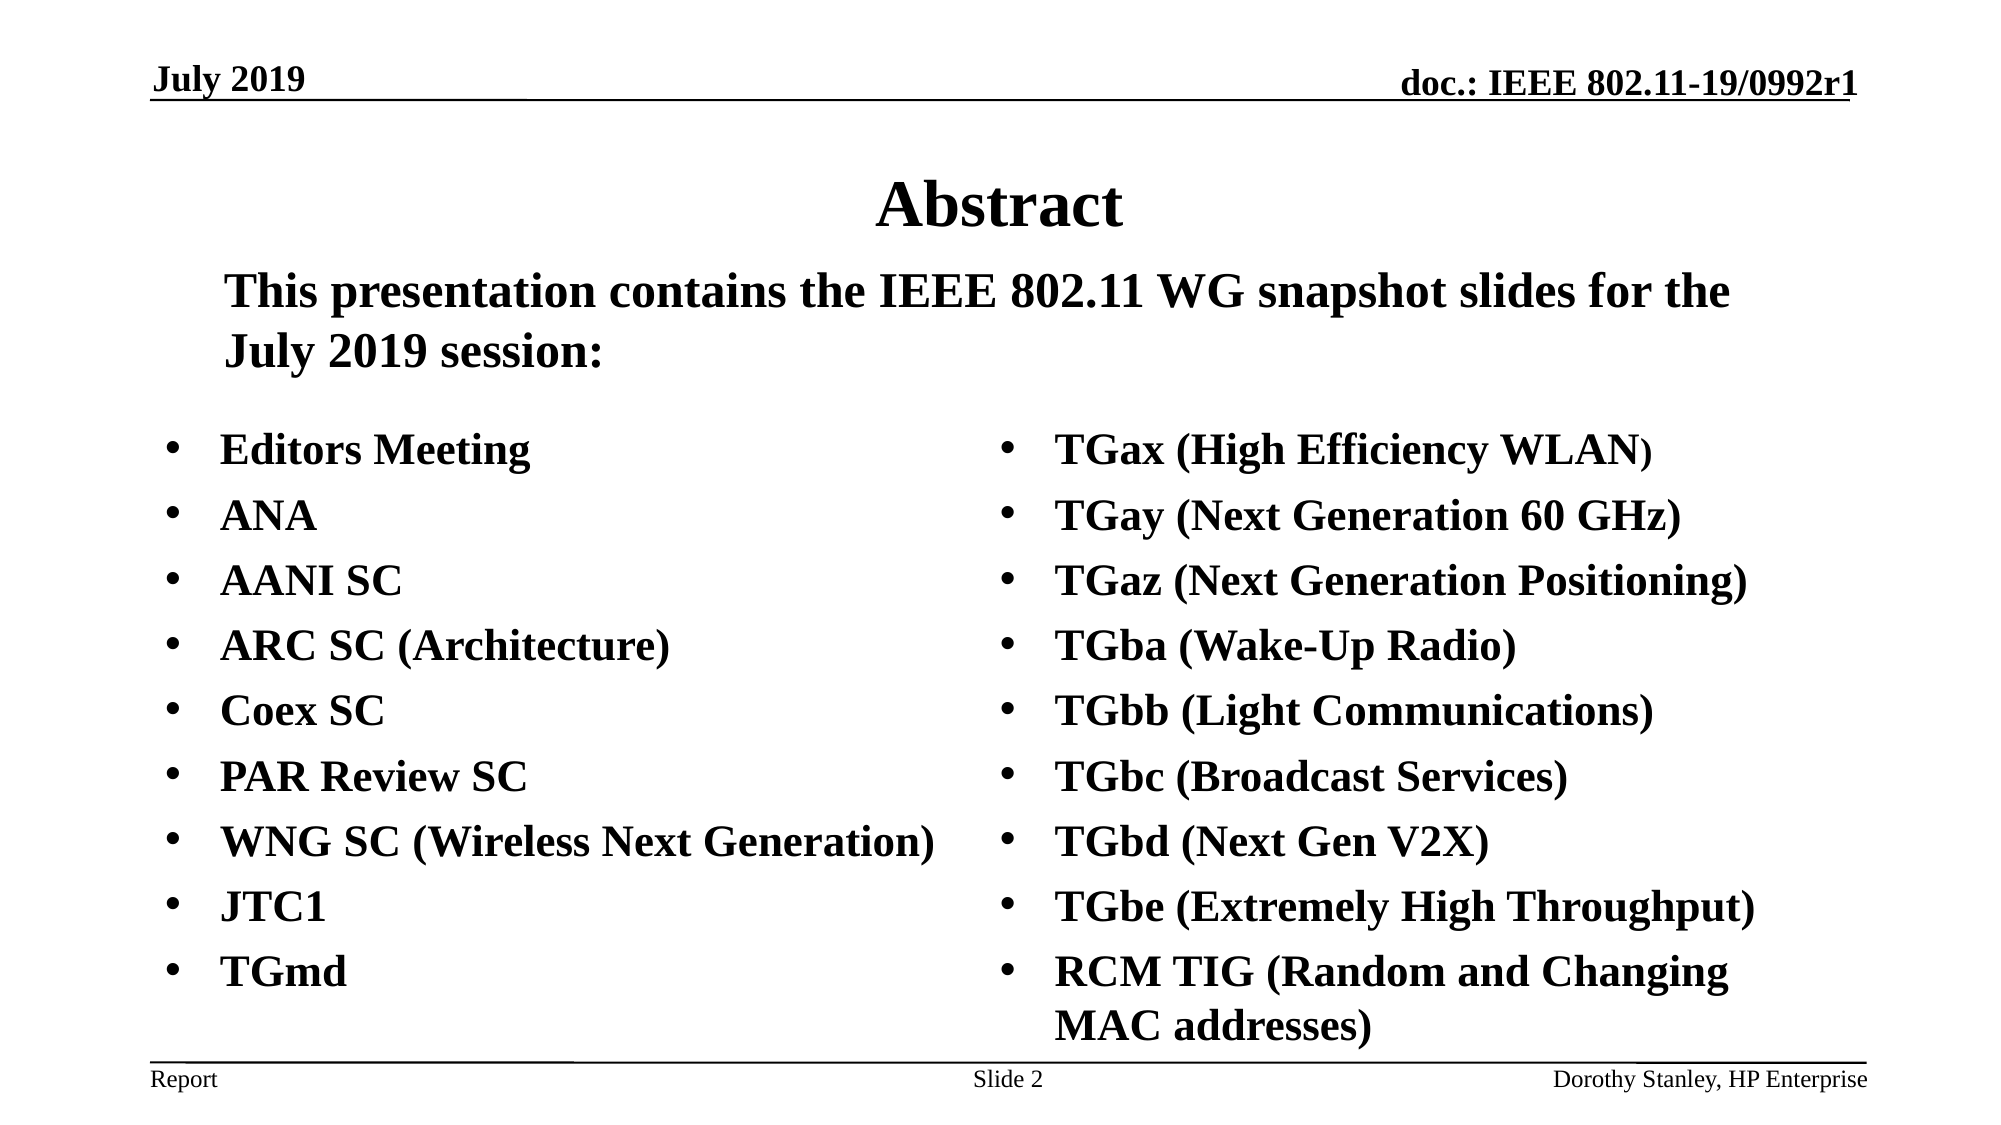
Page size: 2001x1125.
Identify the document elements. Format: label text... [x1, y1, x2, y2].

title Abstract [149, 112, 1850, 288]
slide_number Slide 2 [950, 1061, 1067, 1123]
list Editors Meeting ANA AANI SC ARC SC (Architecture) Coex SC PAR Review SC WNG SC (Wireless Next Generation) JTC1 TGmd TGax (High Efficiency WLAN) TGay (Next Generation 60 GHz) TGaz (Next Generation Positioning) TGba (Wake-Up Radio) TGbb (Light Communications) TGbc (Broadcast Services) TGbd (Next Gen V2X) TGbe (Extremely High Throughput) RCM TIG (Random and Changing MAC addresses) [149, 412, 1850, 1063]
text_box This presentation contains the IEEE 802.11 WG snapshot slides for the July 2019 session: [152, 249, 1850, 388]
footer Dorothy Stanley, HP Enterprise [1171, 1061, 1869, 1093]
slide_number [152, 54, 563, 100]
